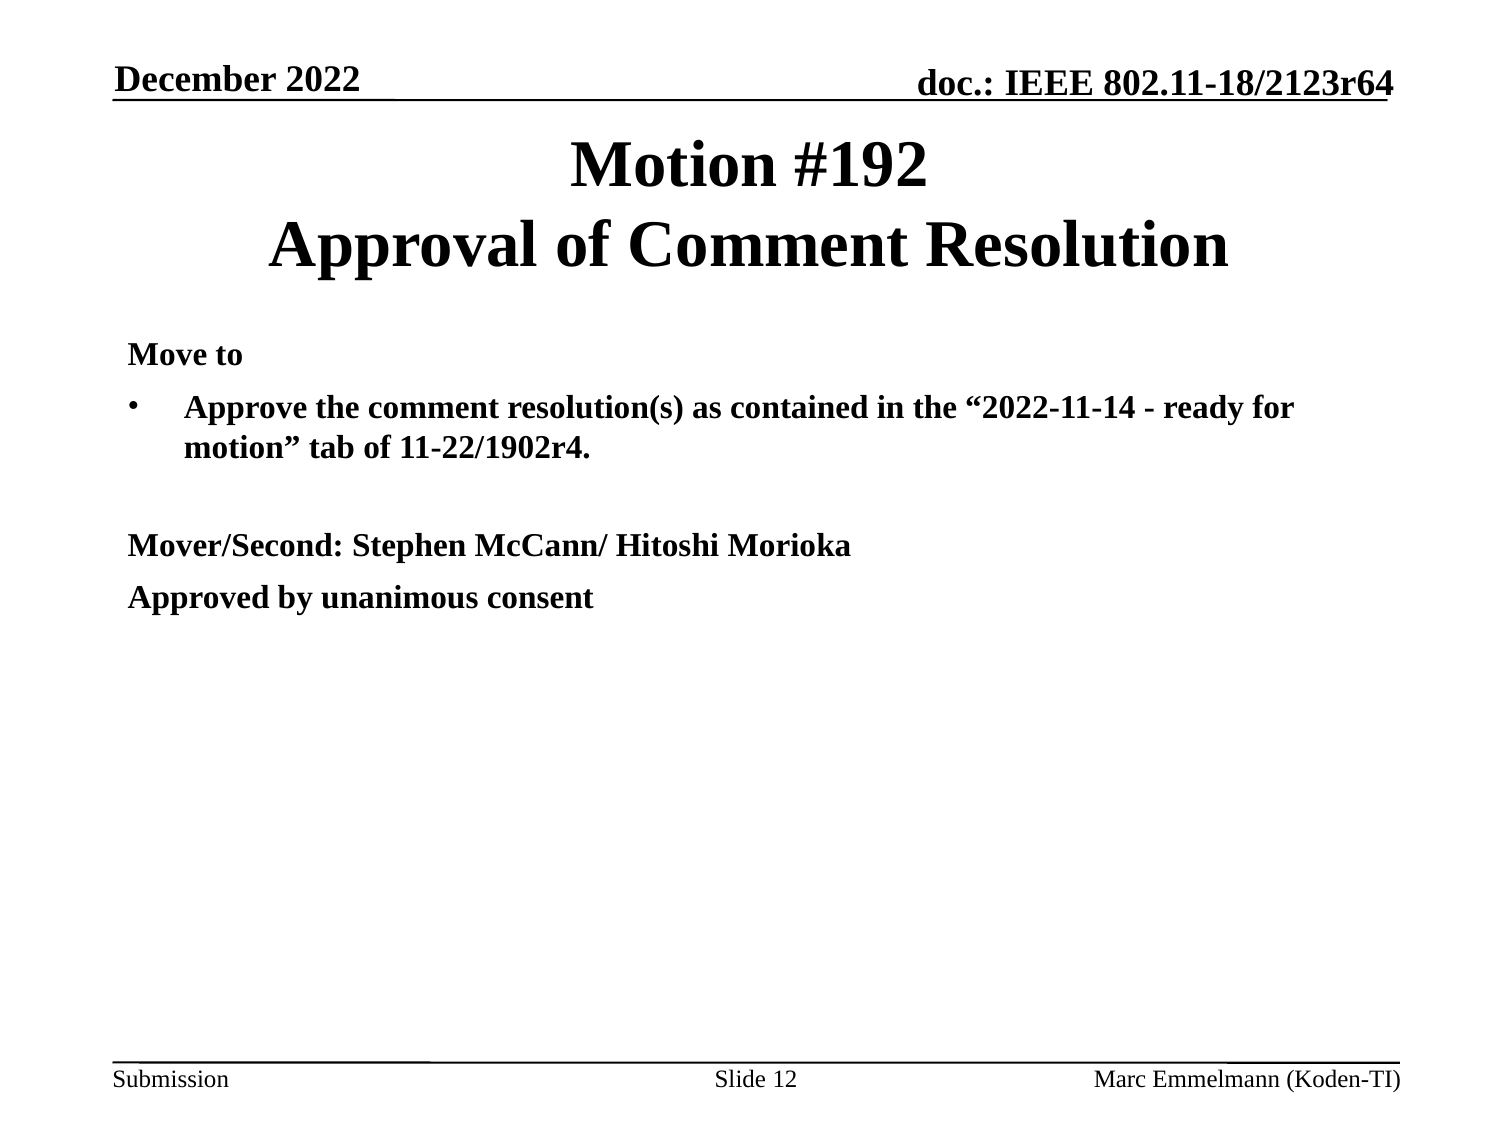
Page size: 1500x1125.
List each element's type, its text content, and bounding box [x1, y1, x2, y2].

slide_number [114, 54, 423, 100]
list Move to Approve the comment resolution(s) as contained in the “2022-11-14 - ready for motion” tab of 11-22/1902r4. Mover/Second: Stephen McCann/ Hitoshi Morioka Approved by unanimous consent [112, 324, 1388, 1000]
slide_number Slide 12 [712, 1061, 800, 1123]
footer Marc Emmelmann (Koden-TI) [878, 1061, 1402, 1093]
title Motion #192 Approval of Comment Resolution [112, 112, 1388, 288]
